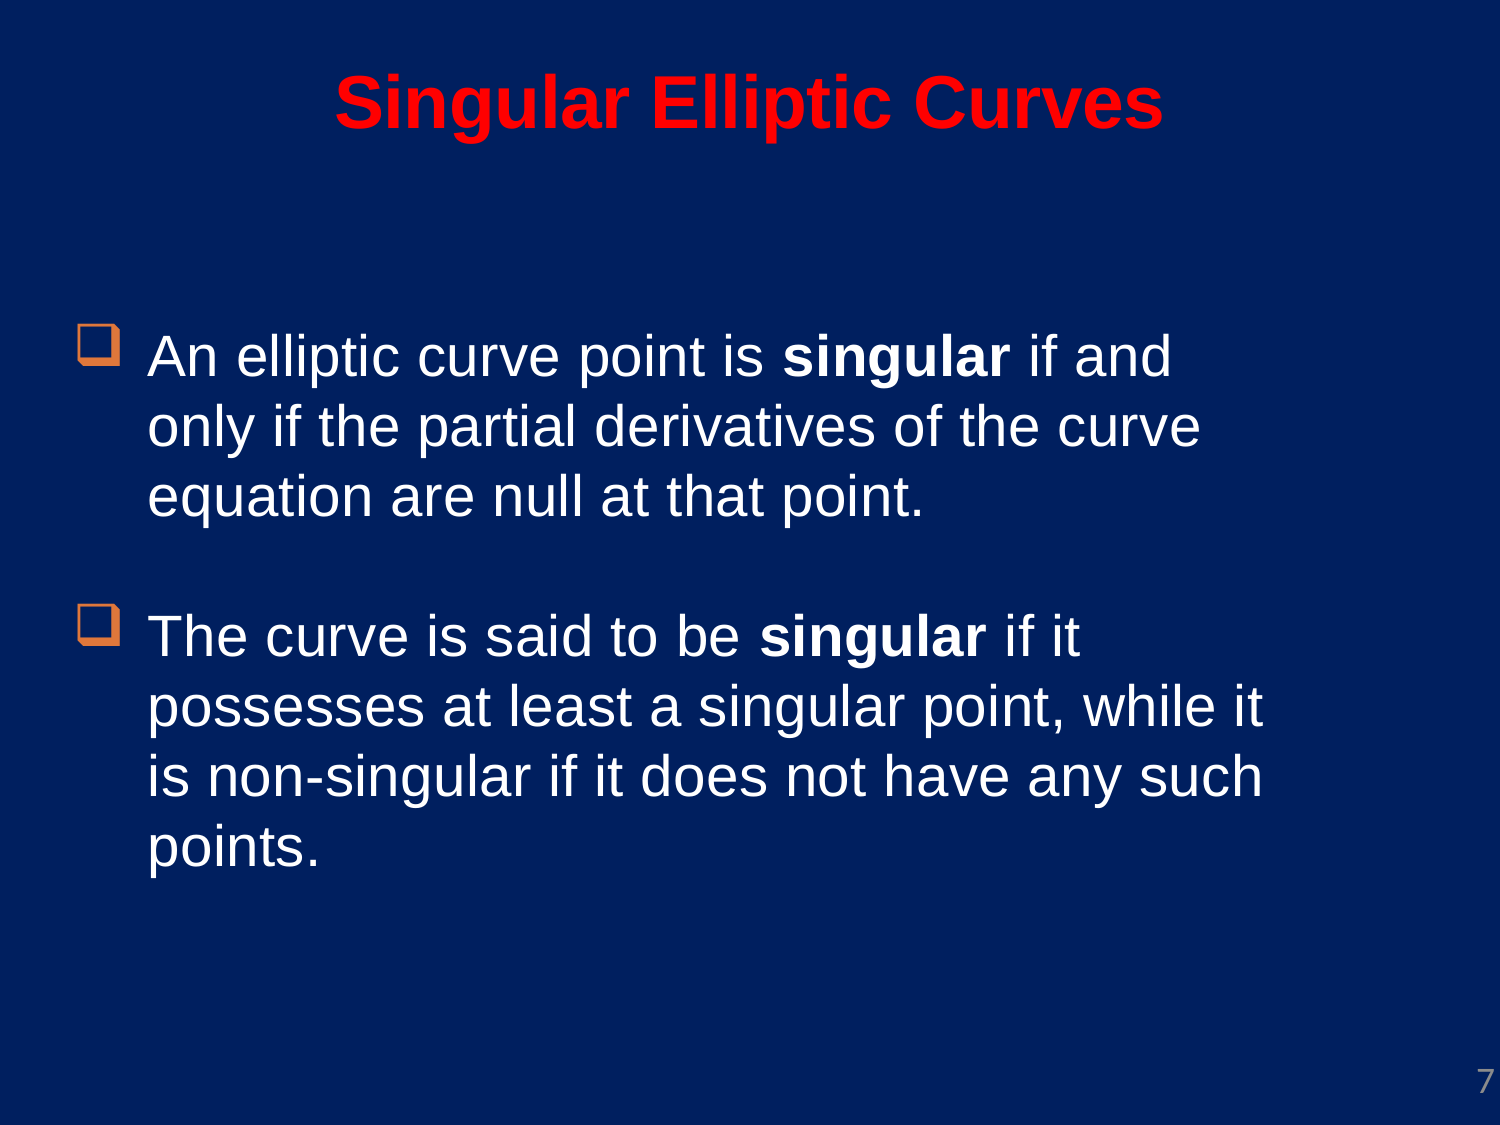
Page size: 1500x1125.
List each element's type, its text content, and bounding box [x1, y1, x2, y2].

text_box Singular Elliptic Curves [44, 53, 1456, 144]
text_box 7 [1432, 1056, 1495, 1102]
